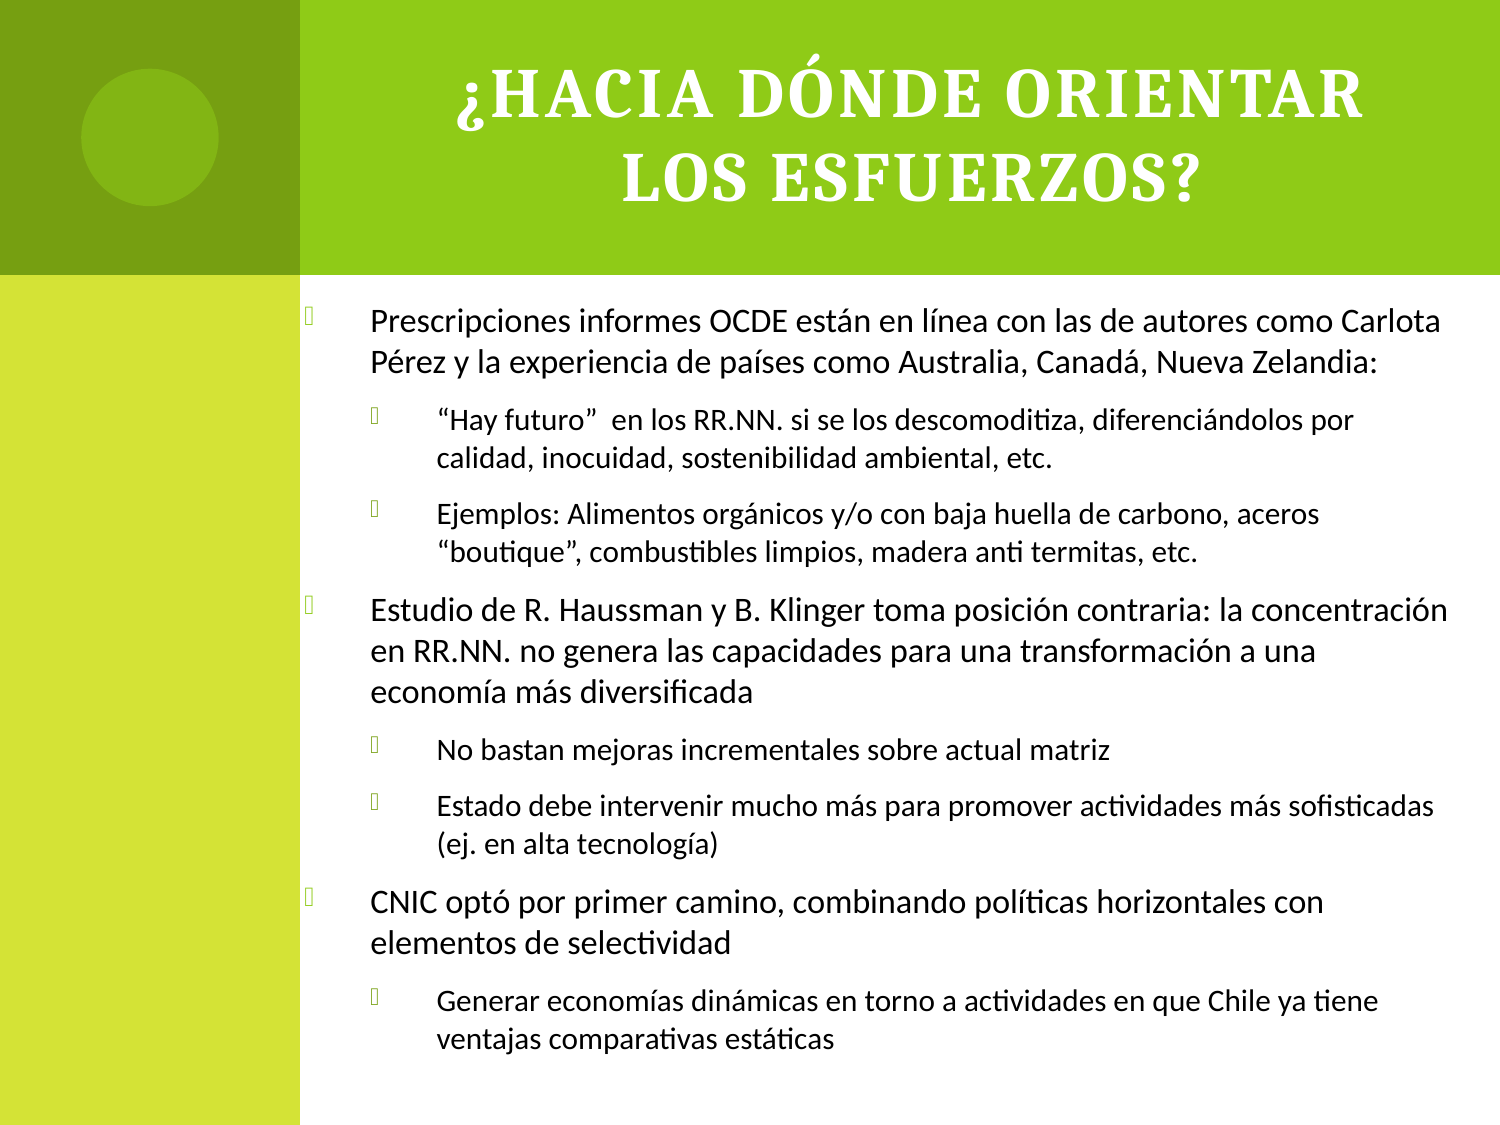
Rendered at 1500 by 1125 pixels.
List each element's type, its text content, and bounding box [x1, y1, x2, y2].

list Prescripciones informes OCDE están en línea con las de autores como Carlota Pérez y la experiencia de países como Australia, Canadá, Nueva Zelandia: “Hay futuro” en los RR.NN. si se los descomoditiza, diferenciándolos por calidad, inocuidad, sostenibilidad ambiental, etc. Ejemplos: Alimentos orgánicos y/o con baja huella de carbono, aceros “boutique”, combustibles limpios, madera anti termitas, etc. Estudio de R. Haussman y B. Klinger toma posición contraria: la concentración en RR.NN. no genera las capacidades para una transformación a una economía más diversificada No bastan mejoras incrementales sobre actual matriz Estado debe intervenir mucho más para promover actividades más sofisticadas (ej. en alta tecnología) CNIC optó por primer camino, combinando políticas horizontales con elementos de selectividad Generar economías dinámicas en torno a actividades en que Chile ya tiene ventajas comparativas estáticas [289, 290, 1471, 1094]
title ¿Hacia dónde orientar los esfuerzos? [399, 37, 1425, 225]
